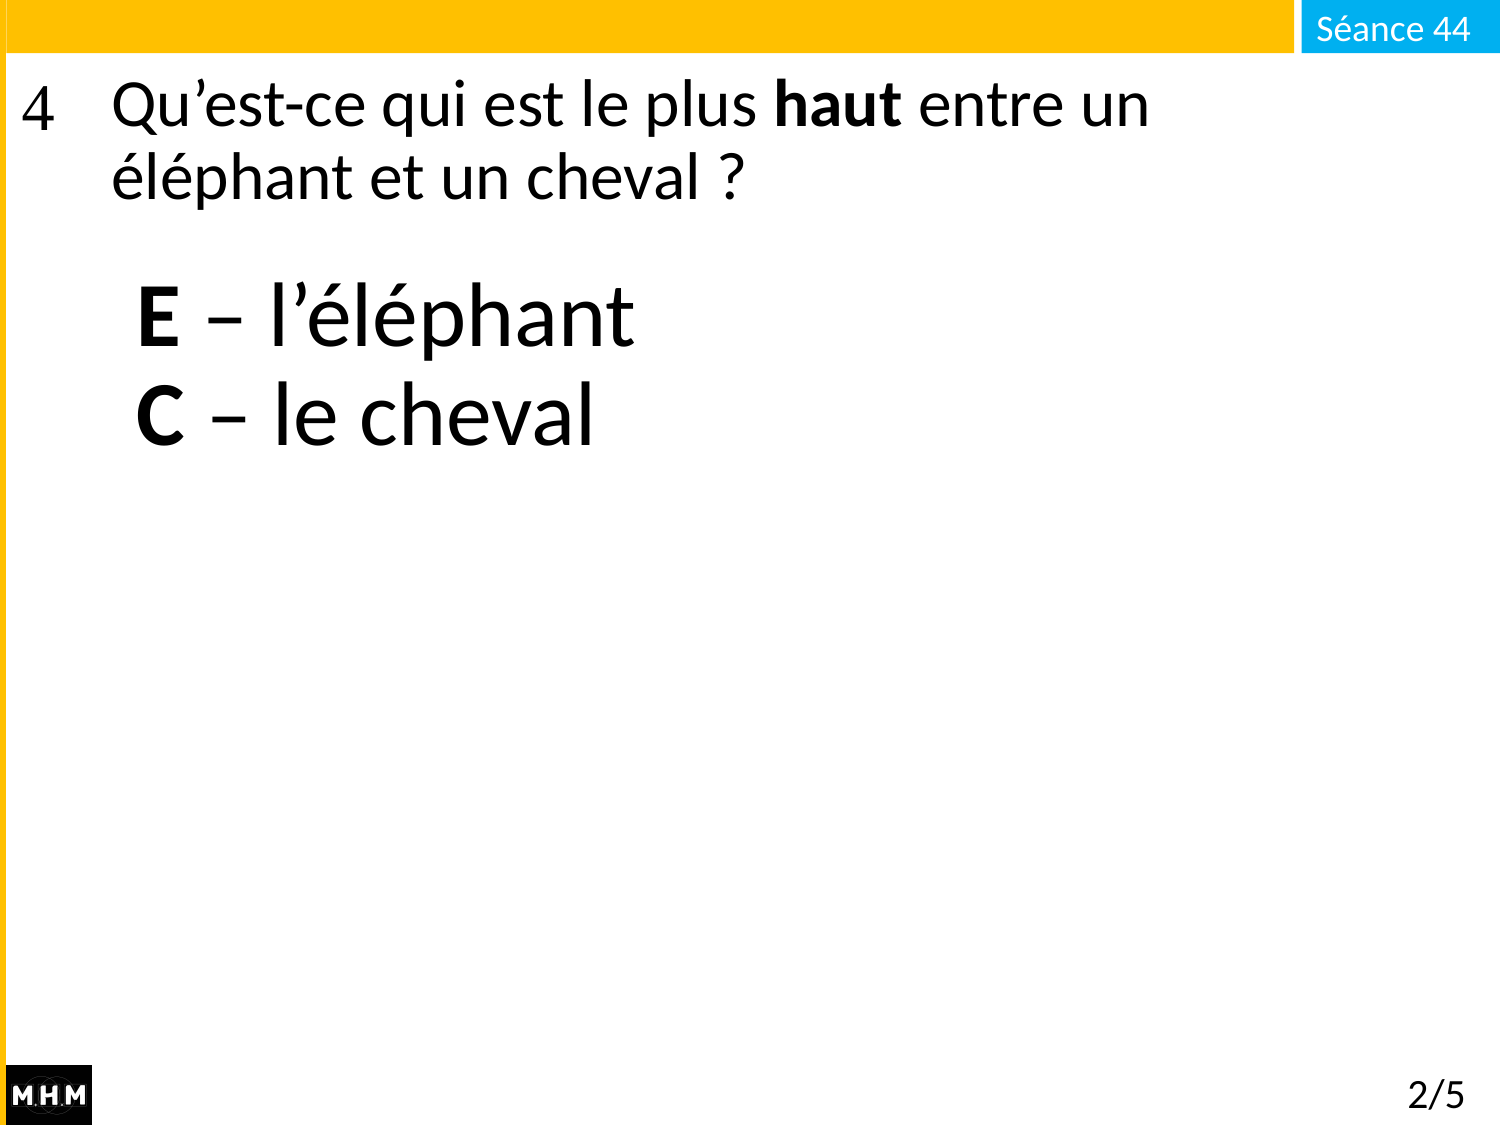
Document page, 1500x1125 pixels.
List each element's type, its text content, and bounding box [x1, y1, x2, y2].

picture [6, 1065, 92, 1125]
list 2/5 [1373, 1064, 1500, 1125]
title Qu’est-ce qui est le plus haut entre un éléphant et un cheval ? [96, 60, 1391, 223]
text_box E – l’éléphant C – le cheval [121, 259, 1448, 474]
